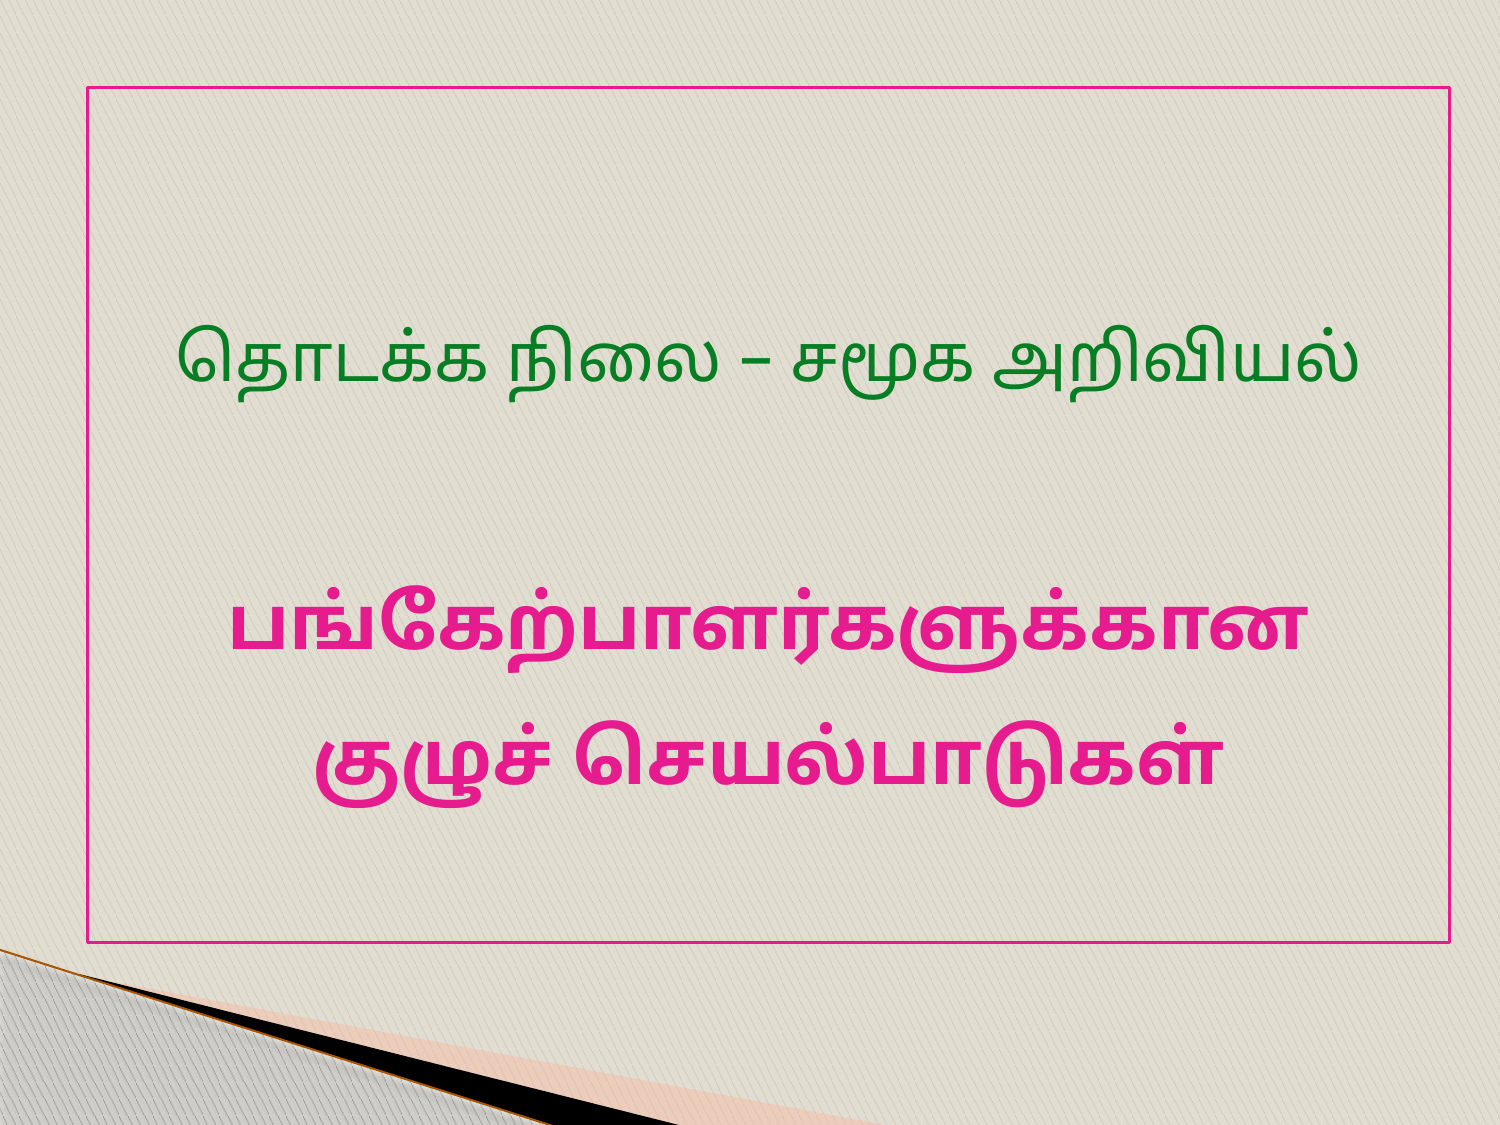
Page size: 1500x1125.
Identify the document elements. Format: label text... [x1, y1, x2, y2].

text_box தொடக்க நிலை – சமூக அறிவியல் பங்கேற்பாளர்களுக்கான குழுச் செயல்பாடுகள் [87, 87, 1450, 943]
